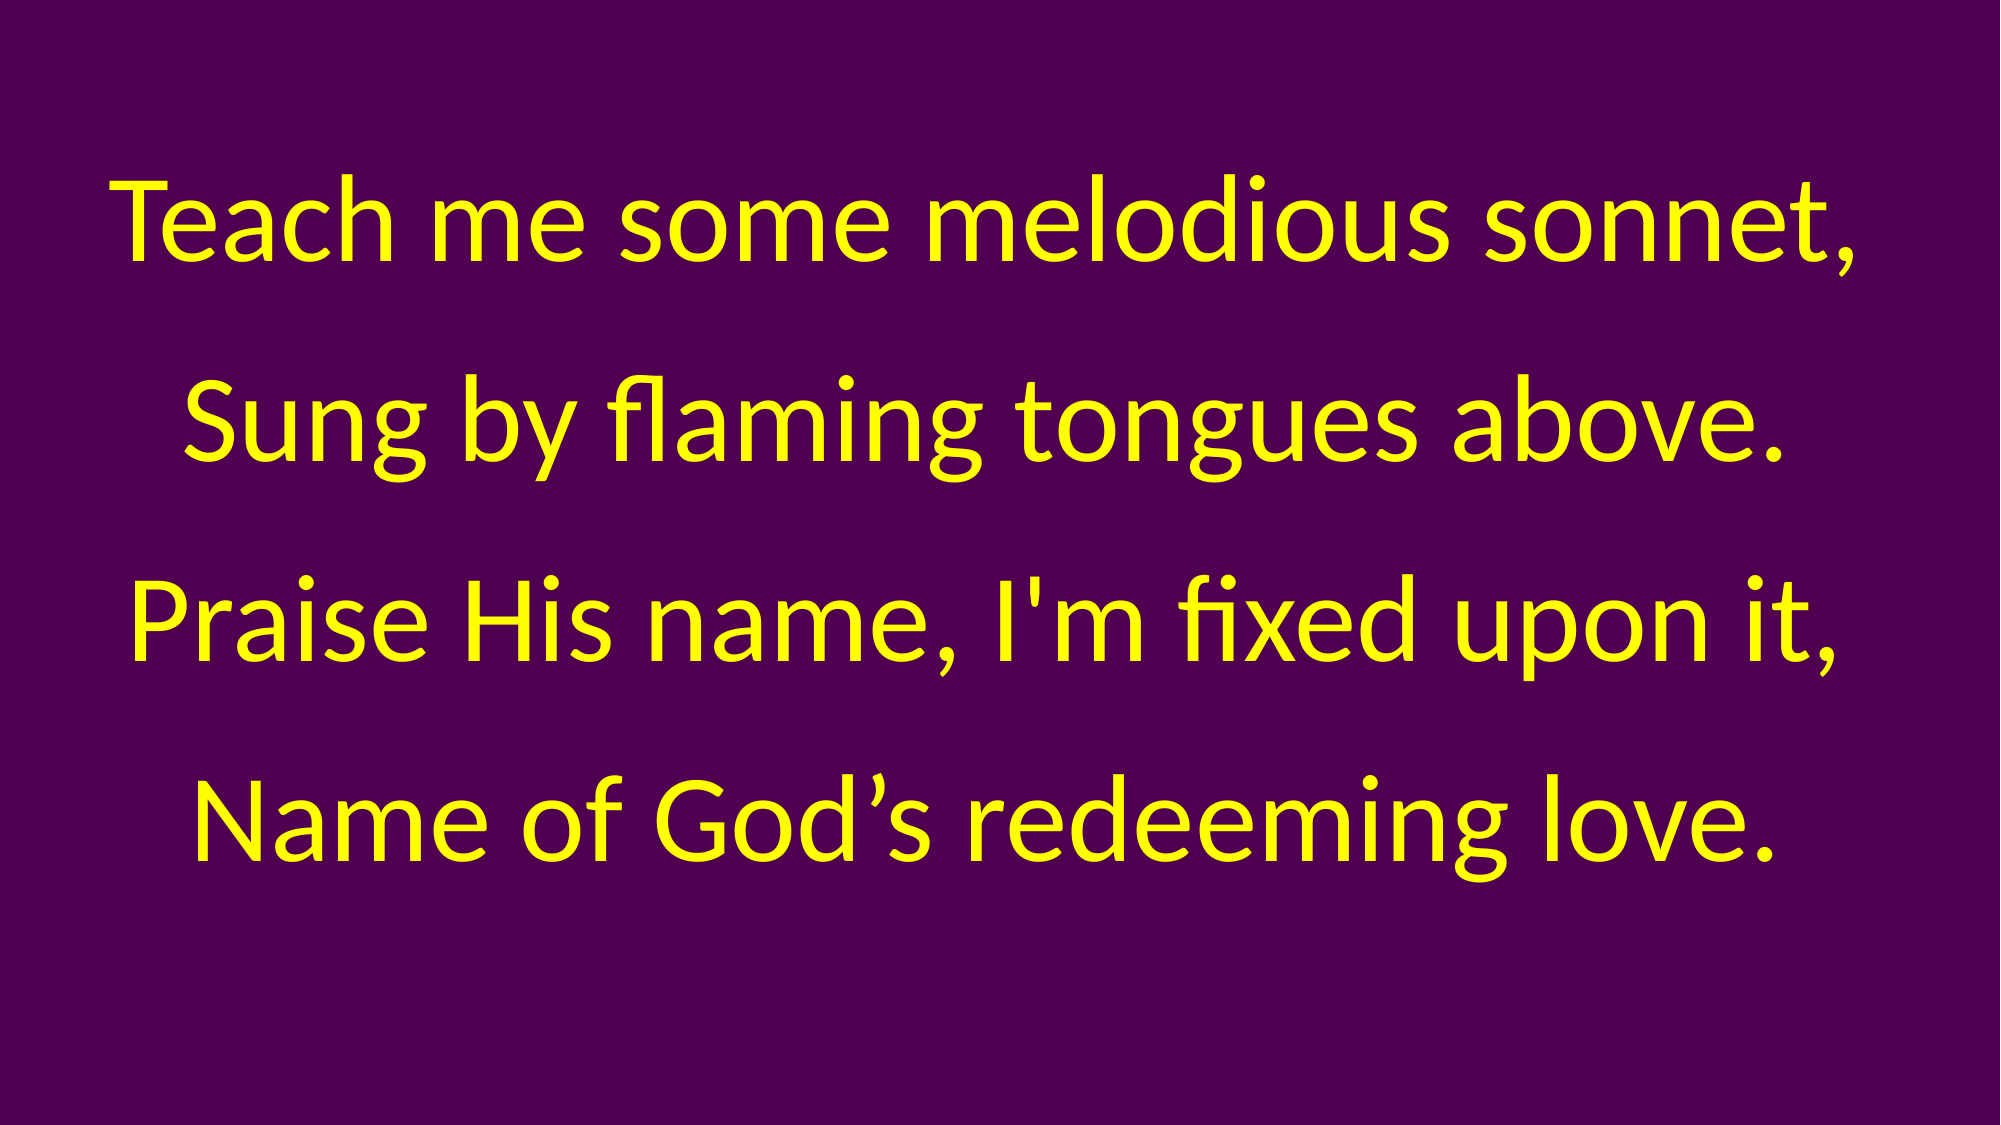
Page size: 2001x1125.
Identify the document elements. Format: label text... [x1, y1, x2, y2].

text_box Teach me some melodious sonnet, Sung by flaming tongues above. Praise His name, I'm fixed upon it, Name of God’s redeeming love. [84, 129, 1888, 894]
